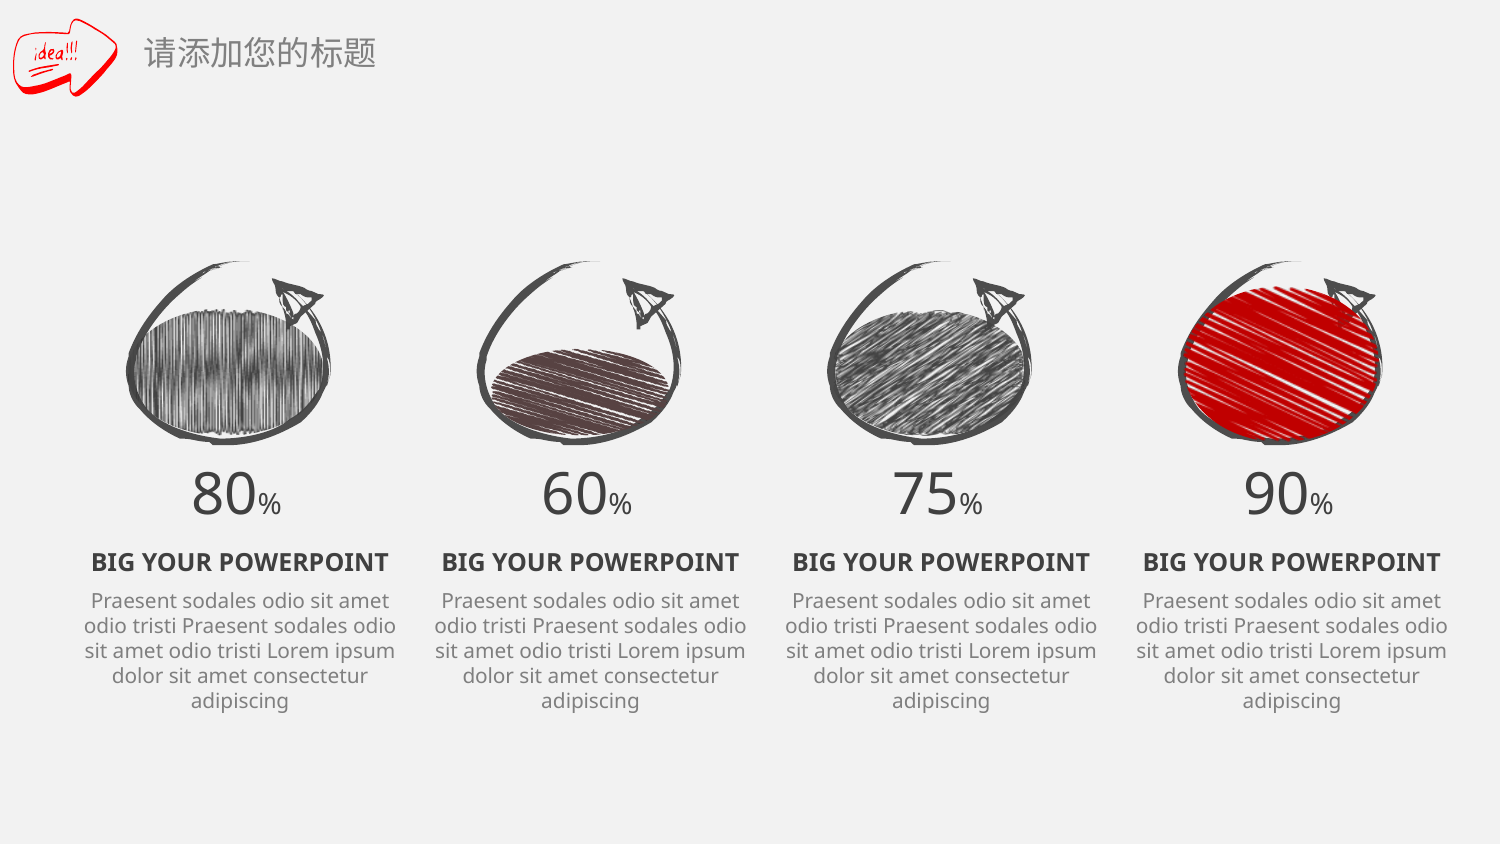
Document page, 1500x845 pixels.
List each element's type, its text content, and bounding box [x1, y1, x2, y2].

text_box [825, 260, 1036, 446]
text_box 90% [1228, 448, 1453, 534]
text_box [762, 538, 1111, 697]
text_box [475, 260, 685, 446]
text_box 60% [527, 448, 752, 534]
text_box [124, 260, 335, 446]
text_box 80% [176, 448, 401, 534]
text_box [1176, 260, 1386, 446]
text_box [411, 538, 761, 697]
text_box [61, 538, 410, 697]
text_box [1112, 538, 1471, 697]
text_box 75% [877, 448, 1103, 534]
